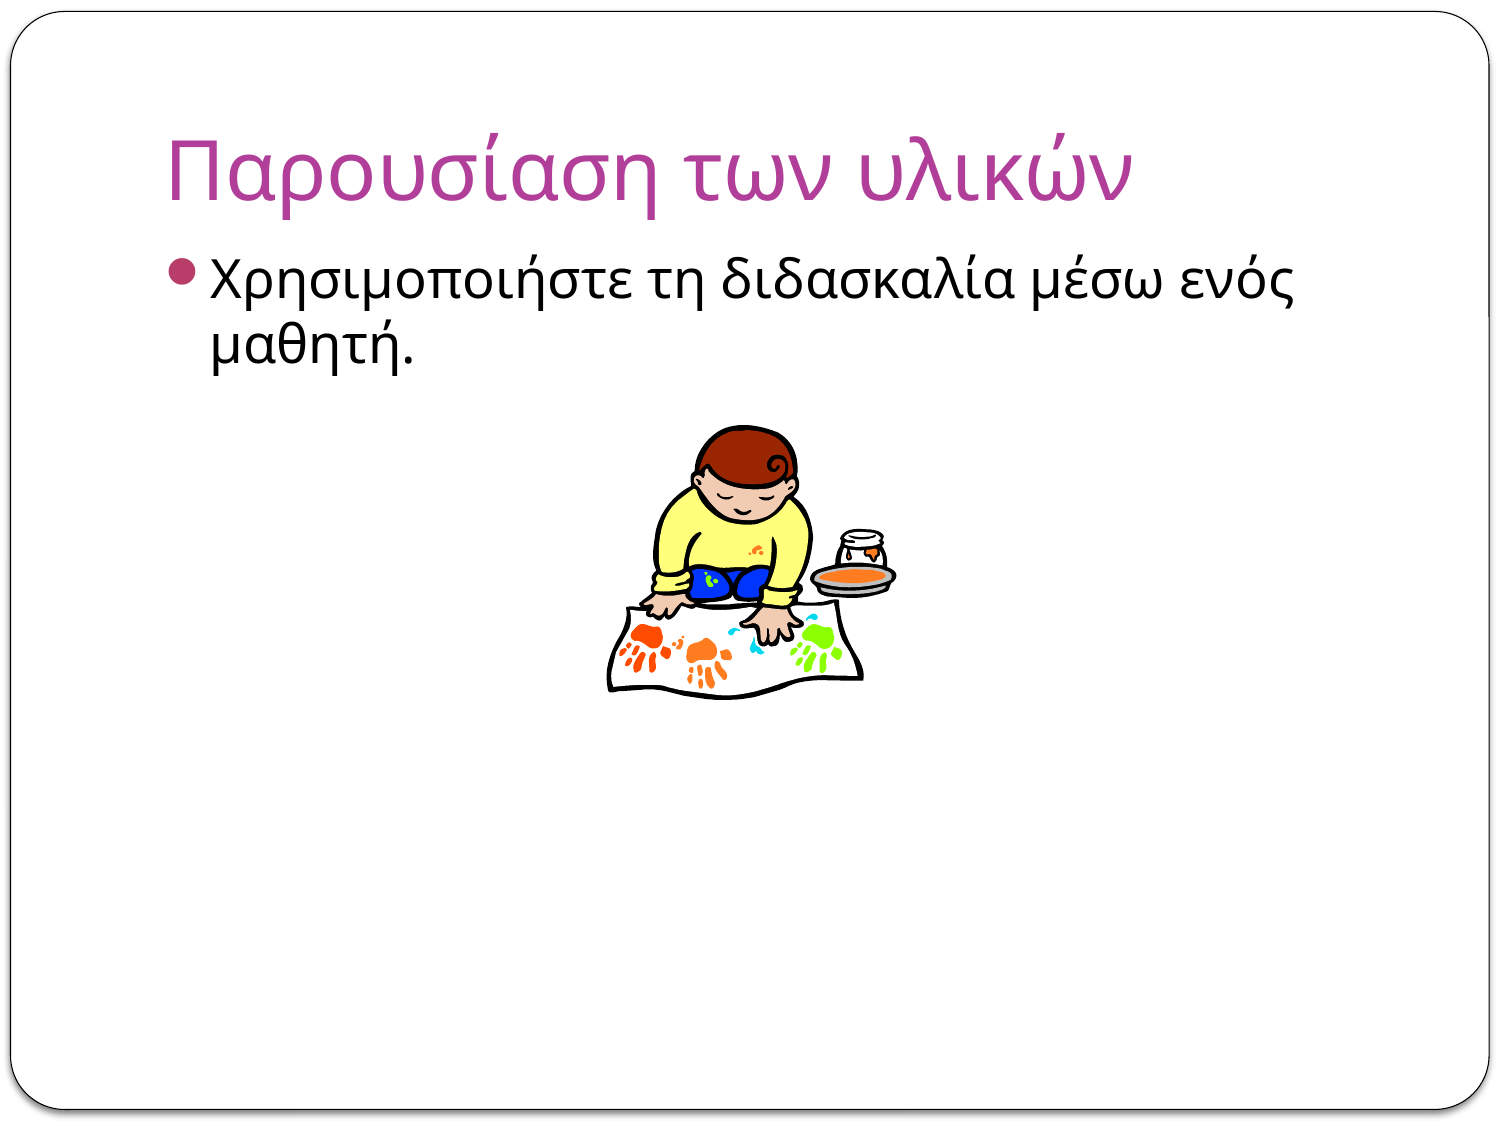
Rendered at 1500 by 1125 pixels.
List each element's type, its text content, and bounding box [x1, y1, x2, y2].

list Χρησιμοποιήστε τη διδασκαλία μέσω ενός μαθητή. [150, 237, 1425, 988]
title Παρουσίαση των υλικών [150, 45, 1425, 233]
picture [602, 423, 898, 701]
